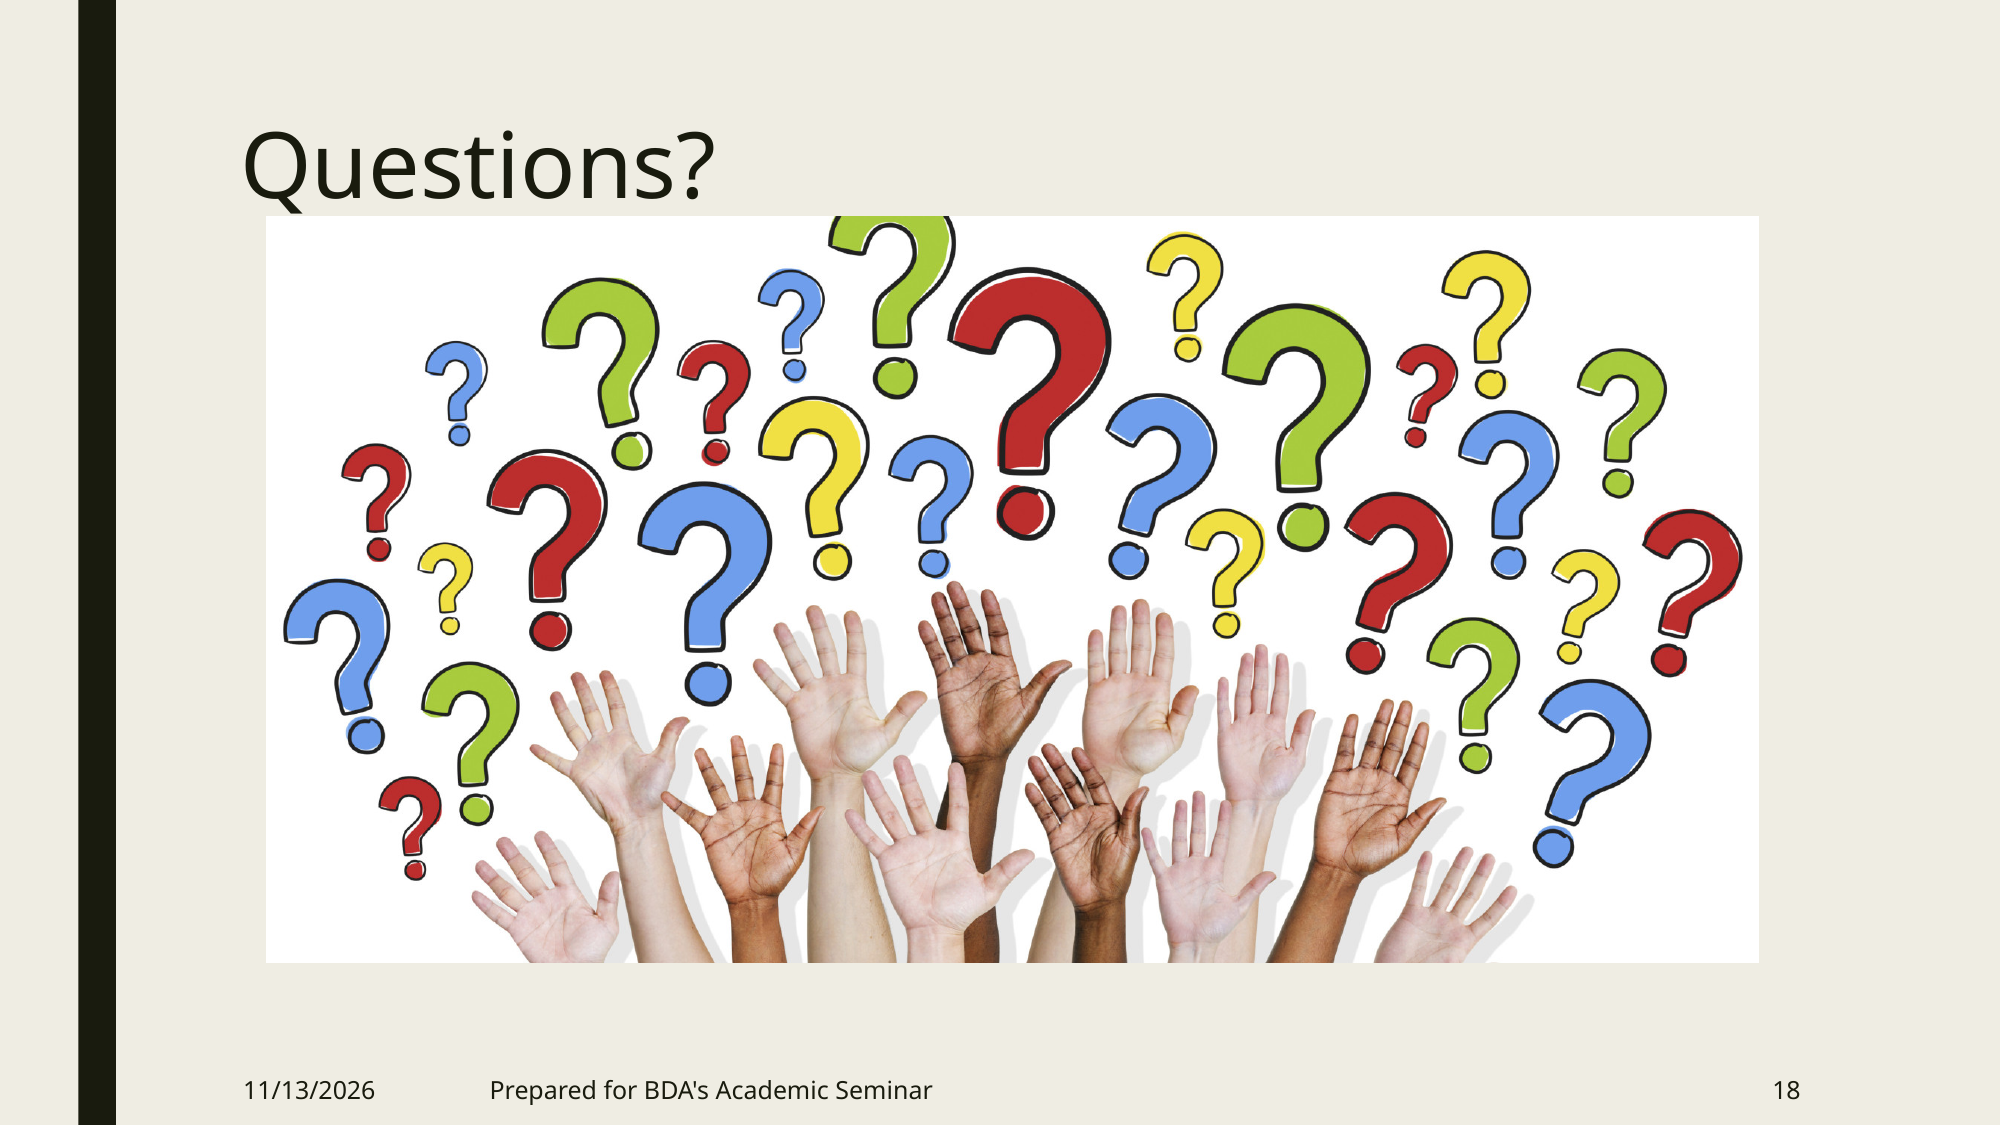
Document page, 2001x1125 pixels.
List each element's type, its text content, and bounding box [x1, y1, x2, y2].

picture [266, 216, 1759, 963]
footer Prepared for BDA's Academic Seminar [474, 1058, 1505, 1125]
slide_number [228, 1058, 426, 1125]
slide_number 18 [1553, 1058, 1816, 1125]
title Questions? [225, 112, 1800, 357]
